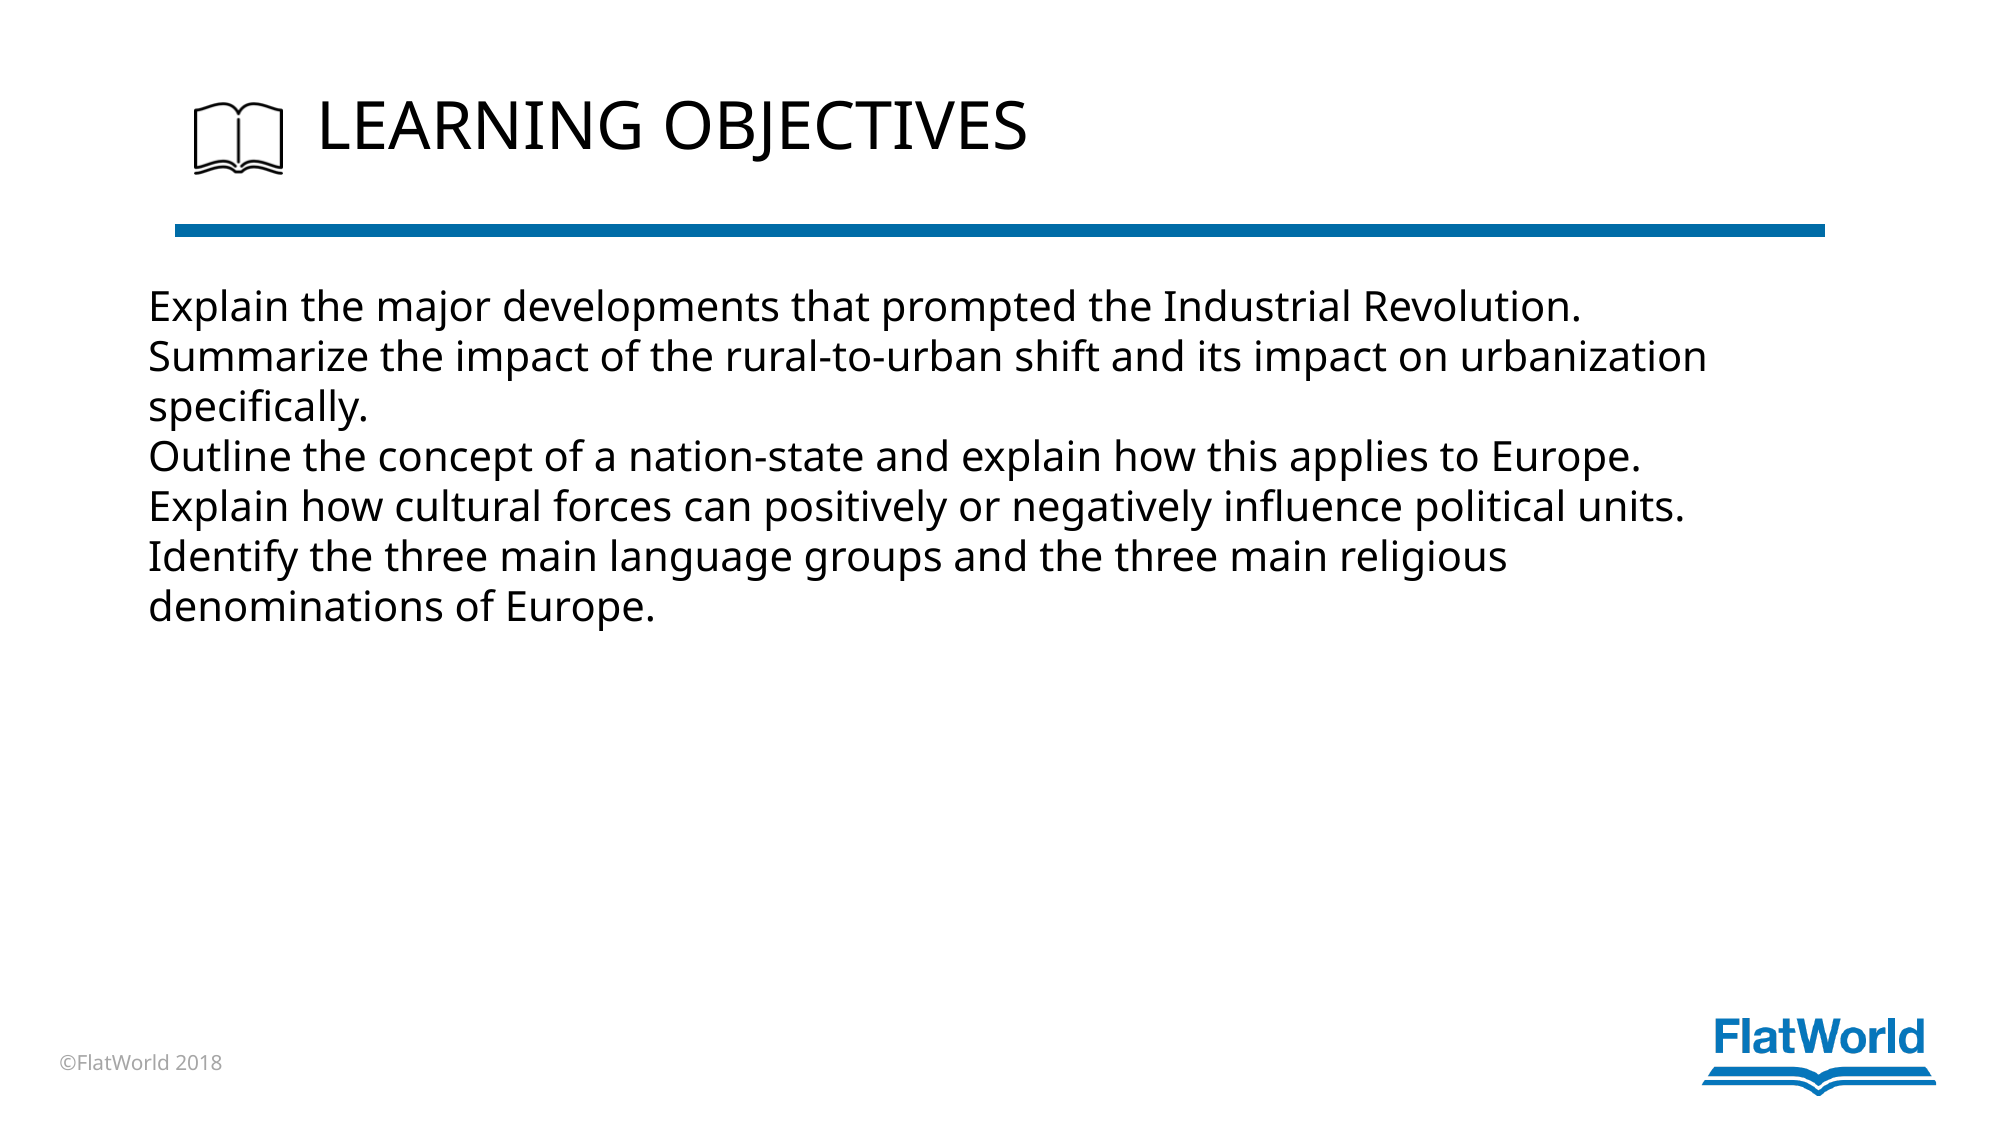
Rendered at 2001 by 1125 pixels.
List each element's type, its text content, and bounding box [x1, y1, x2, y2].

title LEARNING OBJECTIVES [301, 75, 1175, 190]
subtitle Explain the major developments that prompted the Industrial Revolution. Summarize the impact of the rural-to-urban shift and its impact on urbanization specifically. Outline the concept of a nation-state and explain how this applies to Europe. Explain how cultural forces can positively or negatively influence political units. Identify the three main language groups and the three main religious denominations of Europe. [133, 272, 1825, 1006]
picture [194, 94, 283, 183]
